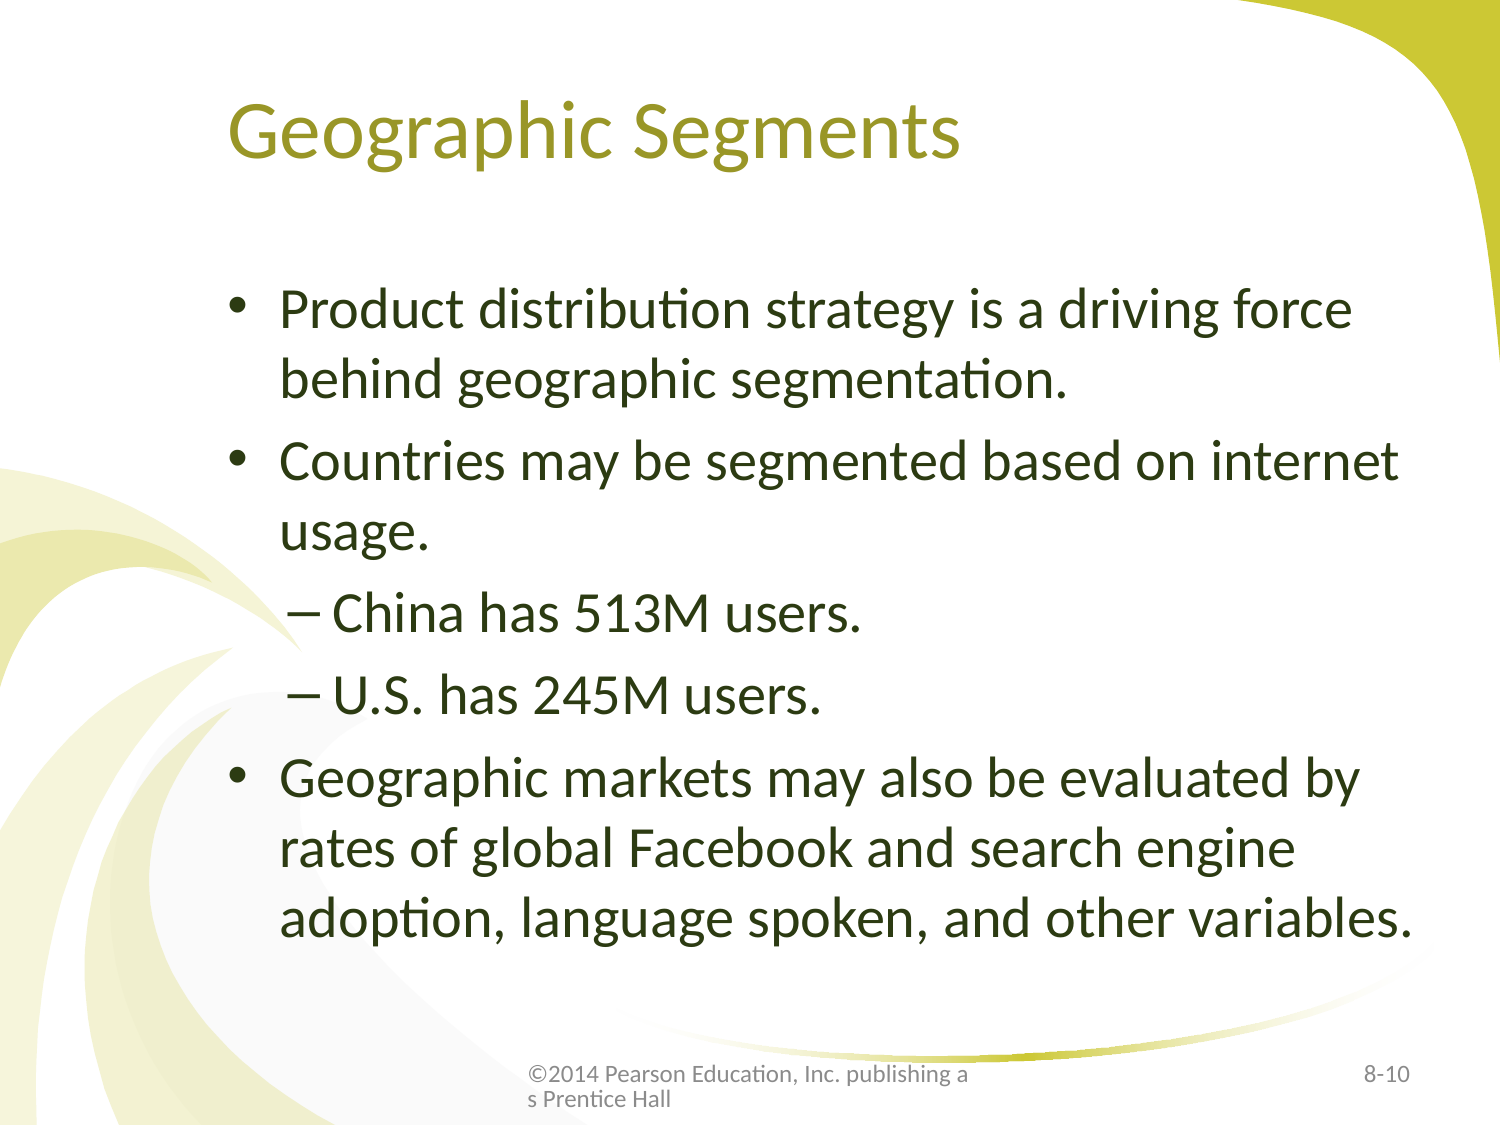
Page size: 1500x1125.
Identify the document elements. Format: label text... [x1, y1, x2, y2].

list Product distribution strategy is a driving force behind geographic segmentation. Countries may be segmented based on internet usage. China has 513M users. U.S. has 245M users. Geographic markets may also be evaluated by rates of global Facebook and search engine adoption, language spoken, and other variables. [212, 262, 1438, 1000]
slide_number 8-10 [1074, 1042, 1425, 1103]
footer ©2014 Pearson Education, Inc. publishing as Prentice Hall [512, 1042, 988, 1103]
title Geographic Segments [212, 37, 1438, 213]
